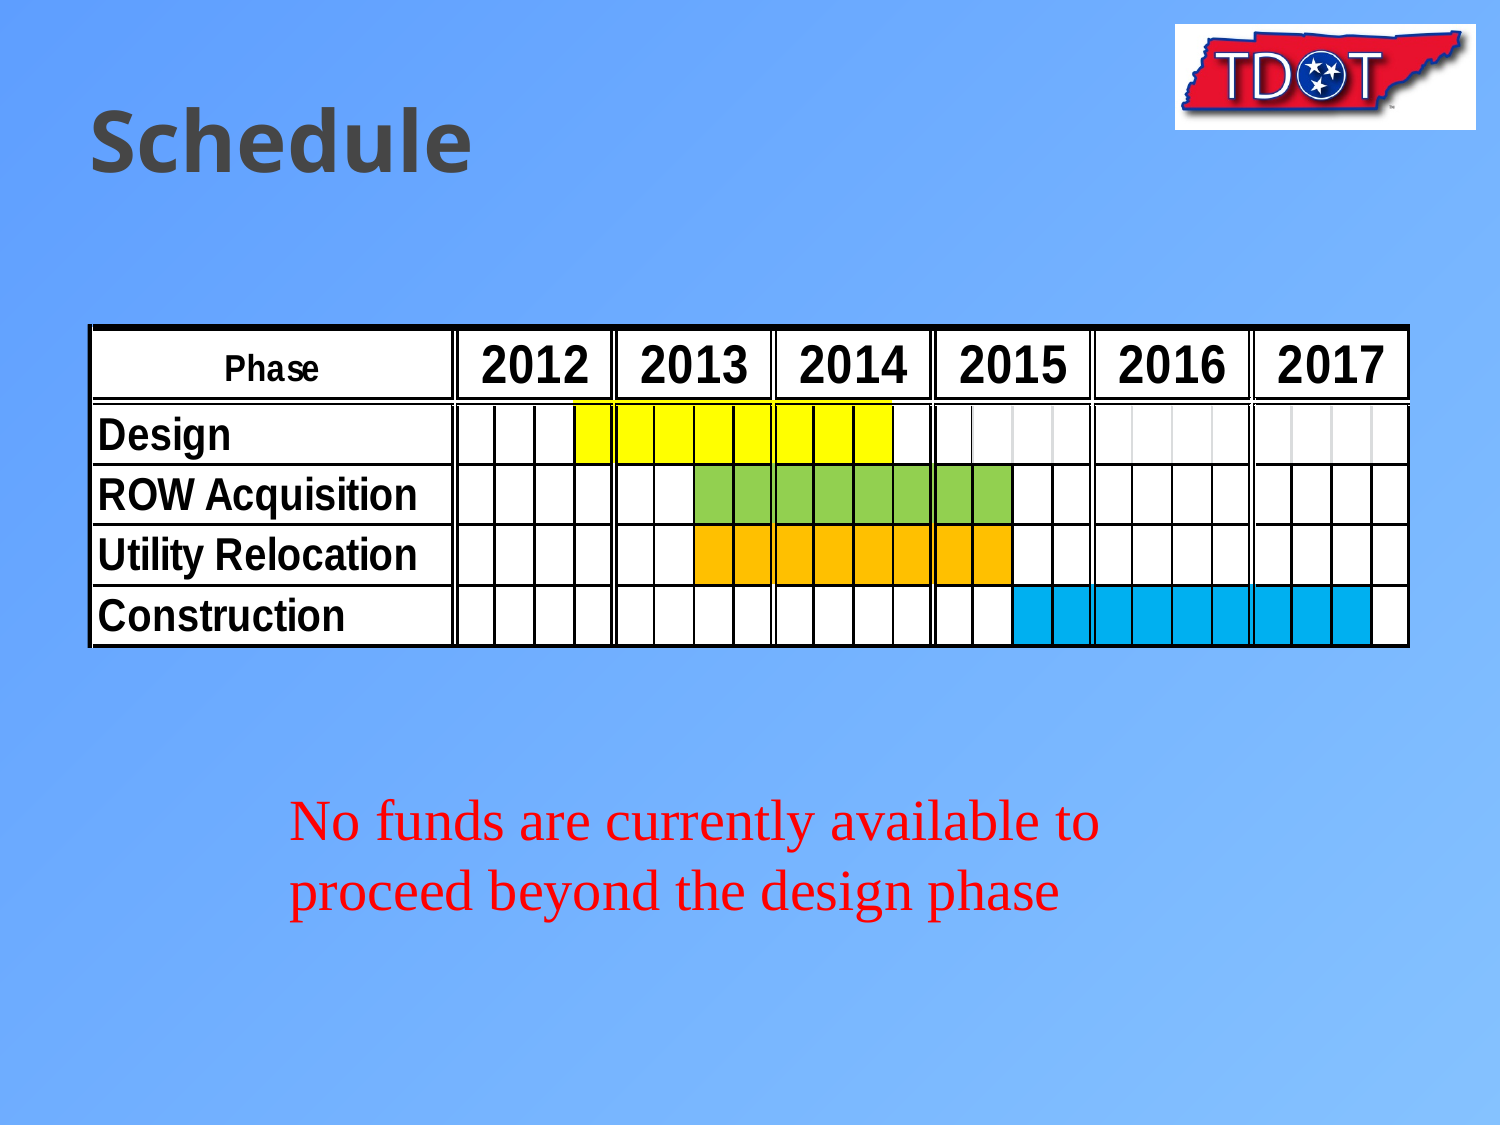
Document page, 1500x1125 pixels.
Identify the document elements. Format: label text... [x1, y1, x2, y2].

text_box No funds are currently available to proceed beyond the design phase [274, 774, 1263, 930]
picture [87, 324, 1413, 651]
title Schedule [75, 45, 1425, 233]
picture [1174, 24, 1476, 131]
